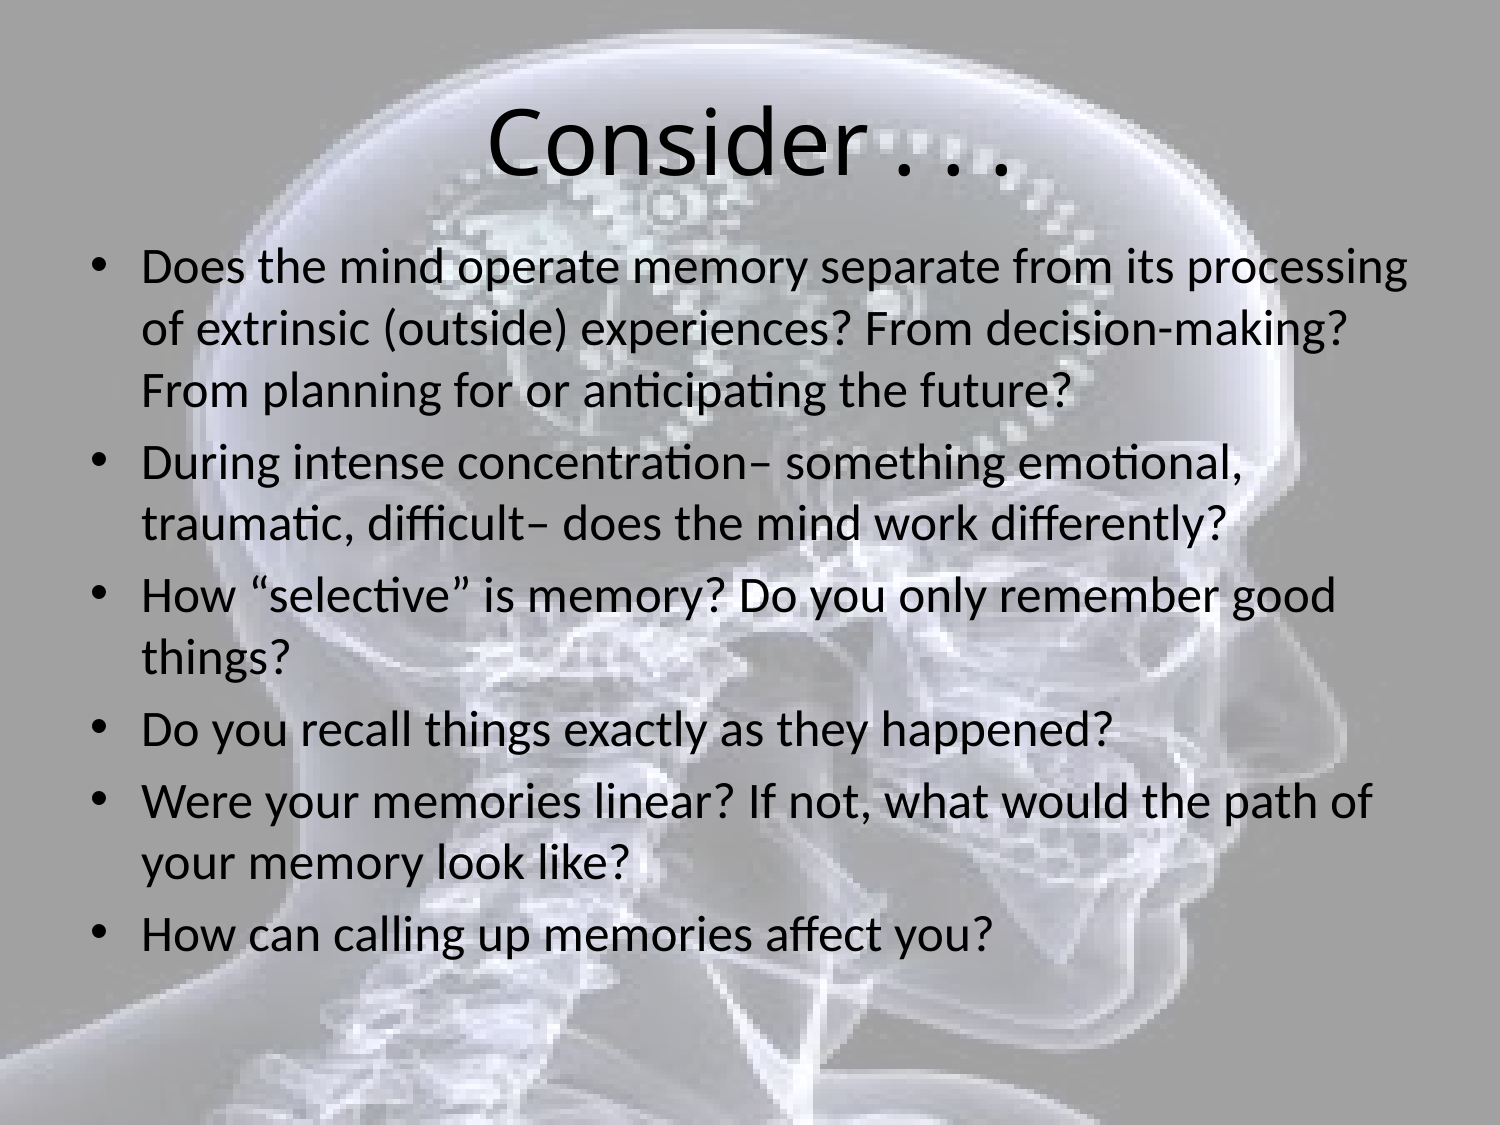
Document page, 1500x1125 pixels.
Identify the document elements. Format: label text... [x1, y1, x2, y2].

title Consider . . . [75, 45, 1425, 224]
list Does the mind operate memory separate from its processing of extrinsic (outside) experiences? From decision-making? From planning for or anticipating the future? During intense concentration– something emotional, traumatic, difficult– does the mind work differently? How “selective” is memory? Do you only remember good things? Do you recall things exactly as they happened? Were your memories linear? If not, what would the path of your memory look like? How can calling up memories affect you? [75, 224, 1425, 1018]
